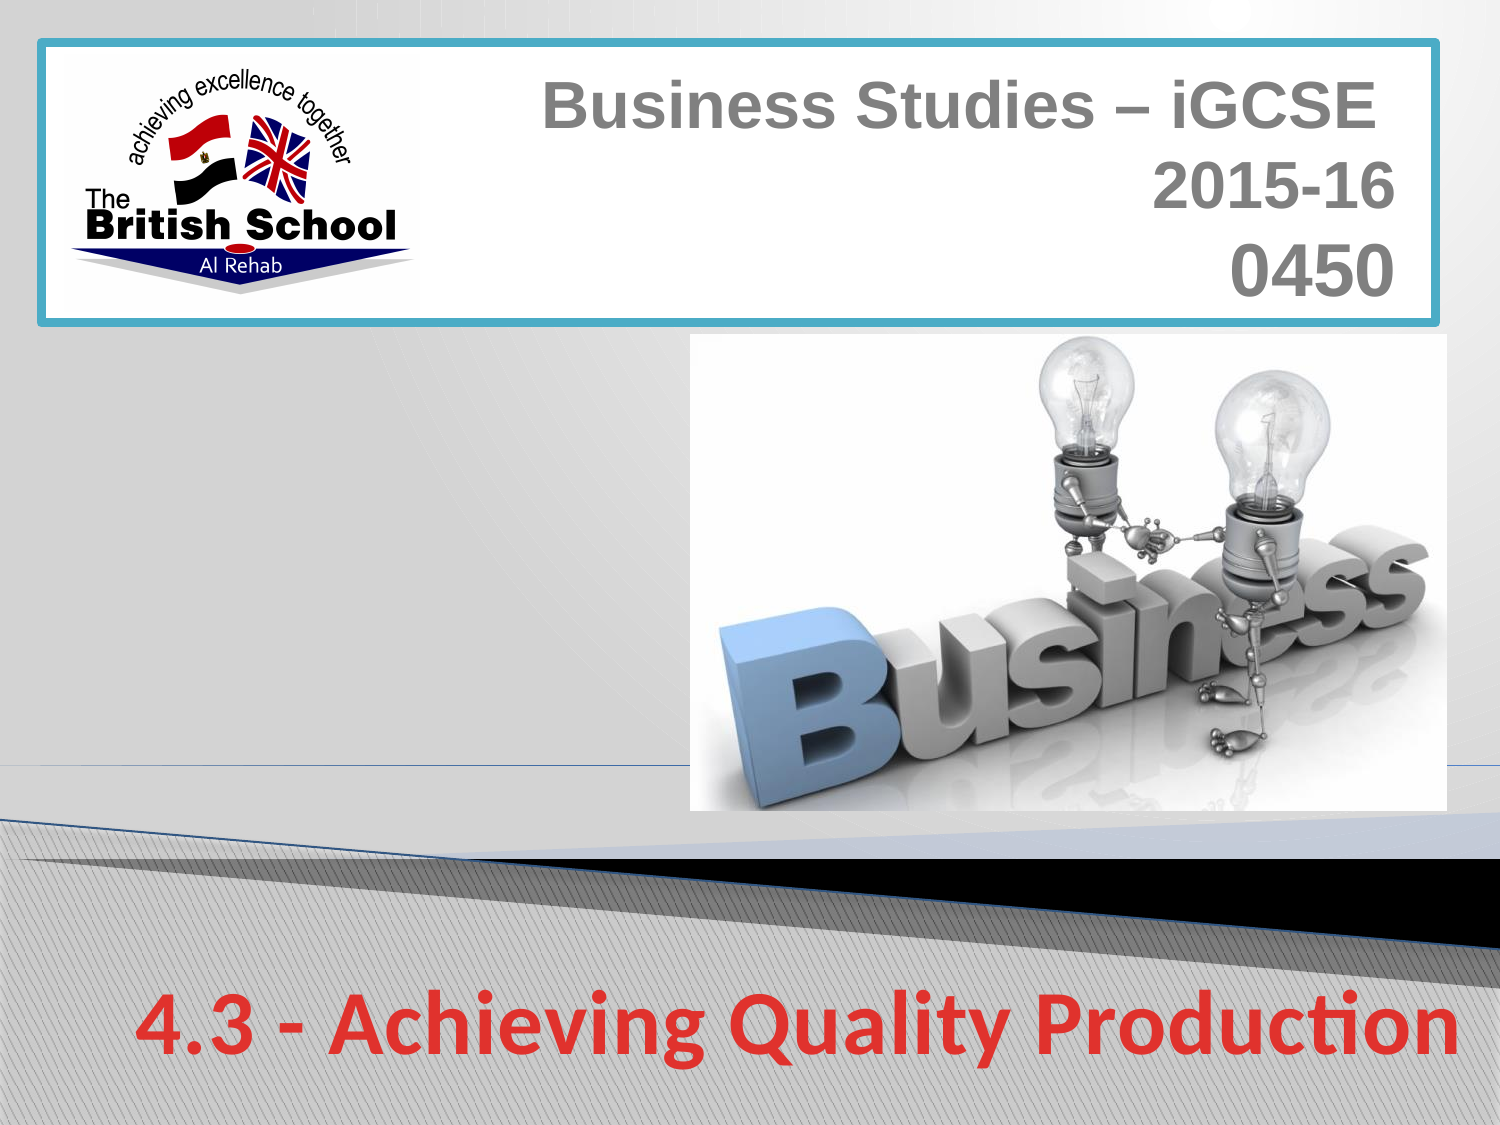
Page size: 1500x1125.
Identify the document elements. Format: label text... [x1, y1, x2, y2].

text_box [37, 38, 1440, 327]
subtitle 4.3 - Achieving Quality Production [64, 955, 1483, 1083]
picture [690, 334, 1448, 811]
picture [5, 859, 1500, 989]
picture [64, 54, 420, 312]
text_box Business Studies – iGCSE 2015-16 0450 [420, 54, 1412, 320]
